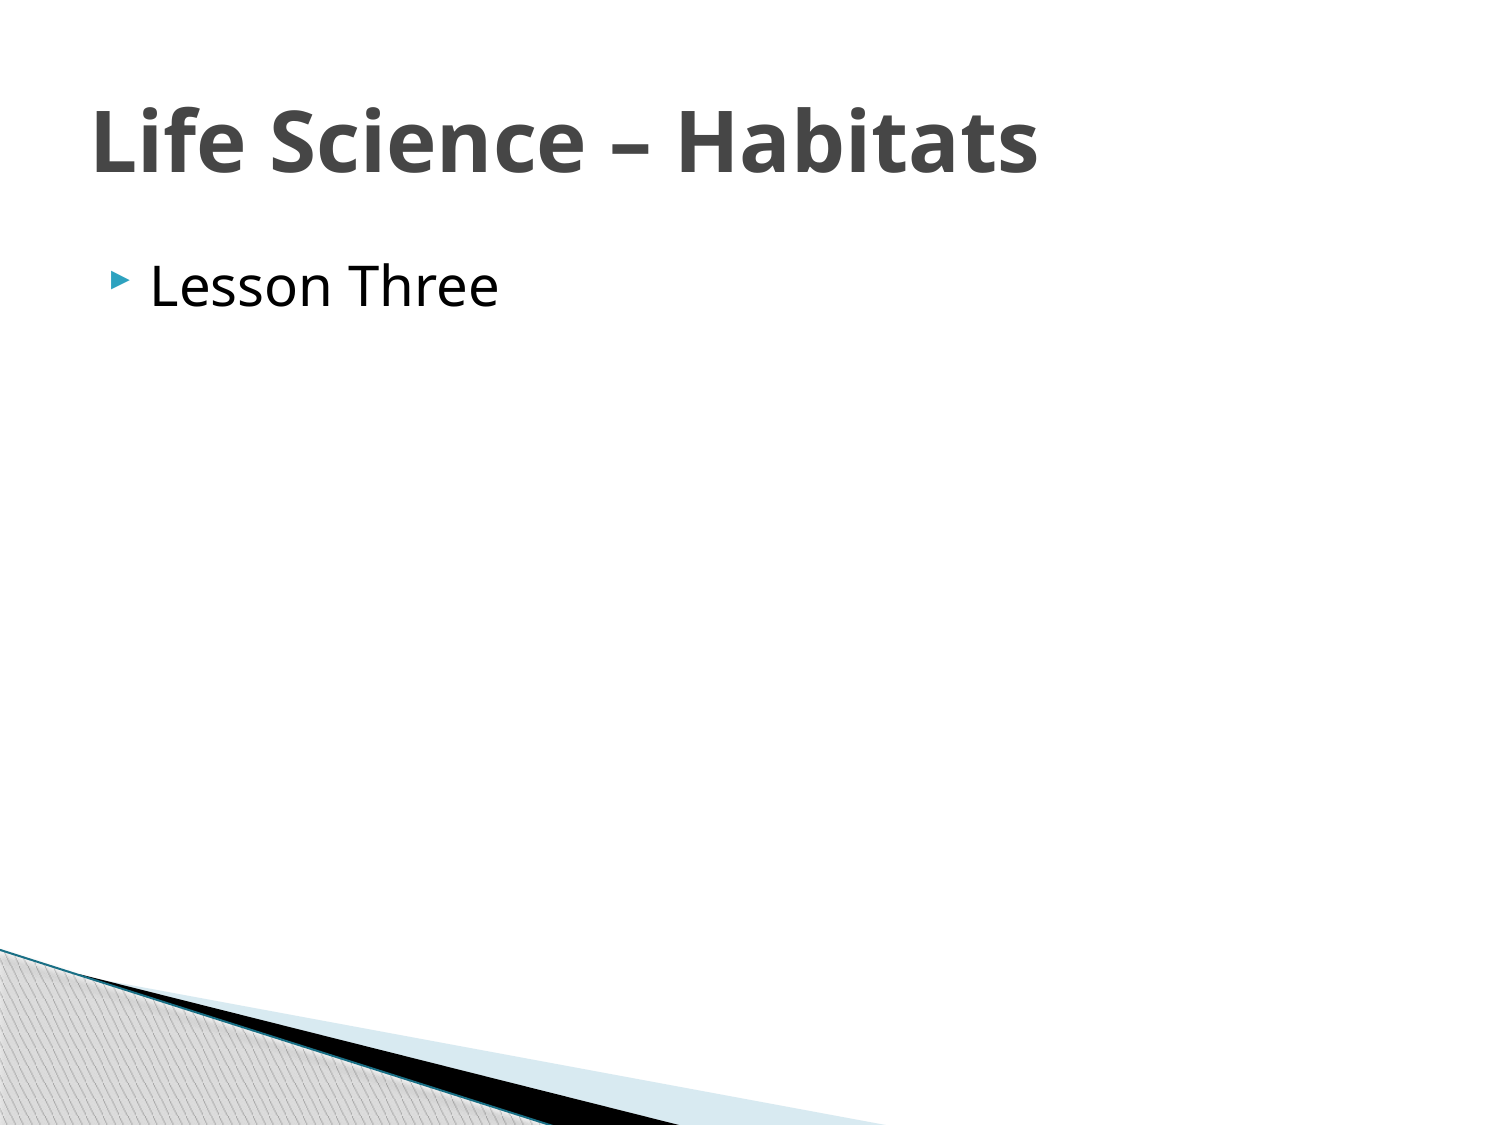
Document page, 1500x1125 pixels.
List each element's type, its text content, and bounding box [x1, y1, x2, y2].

list Lesson Three [74, 242, 1426, 986]
title Life Science – Habitats [75, 45, 1425, 233]
